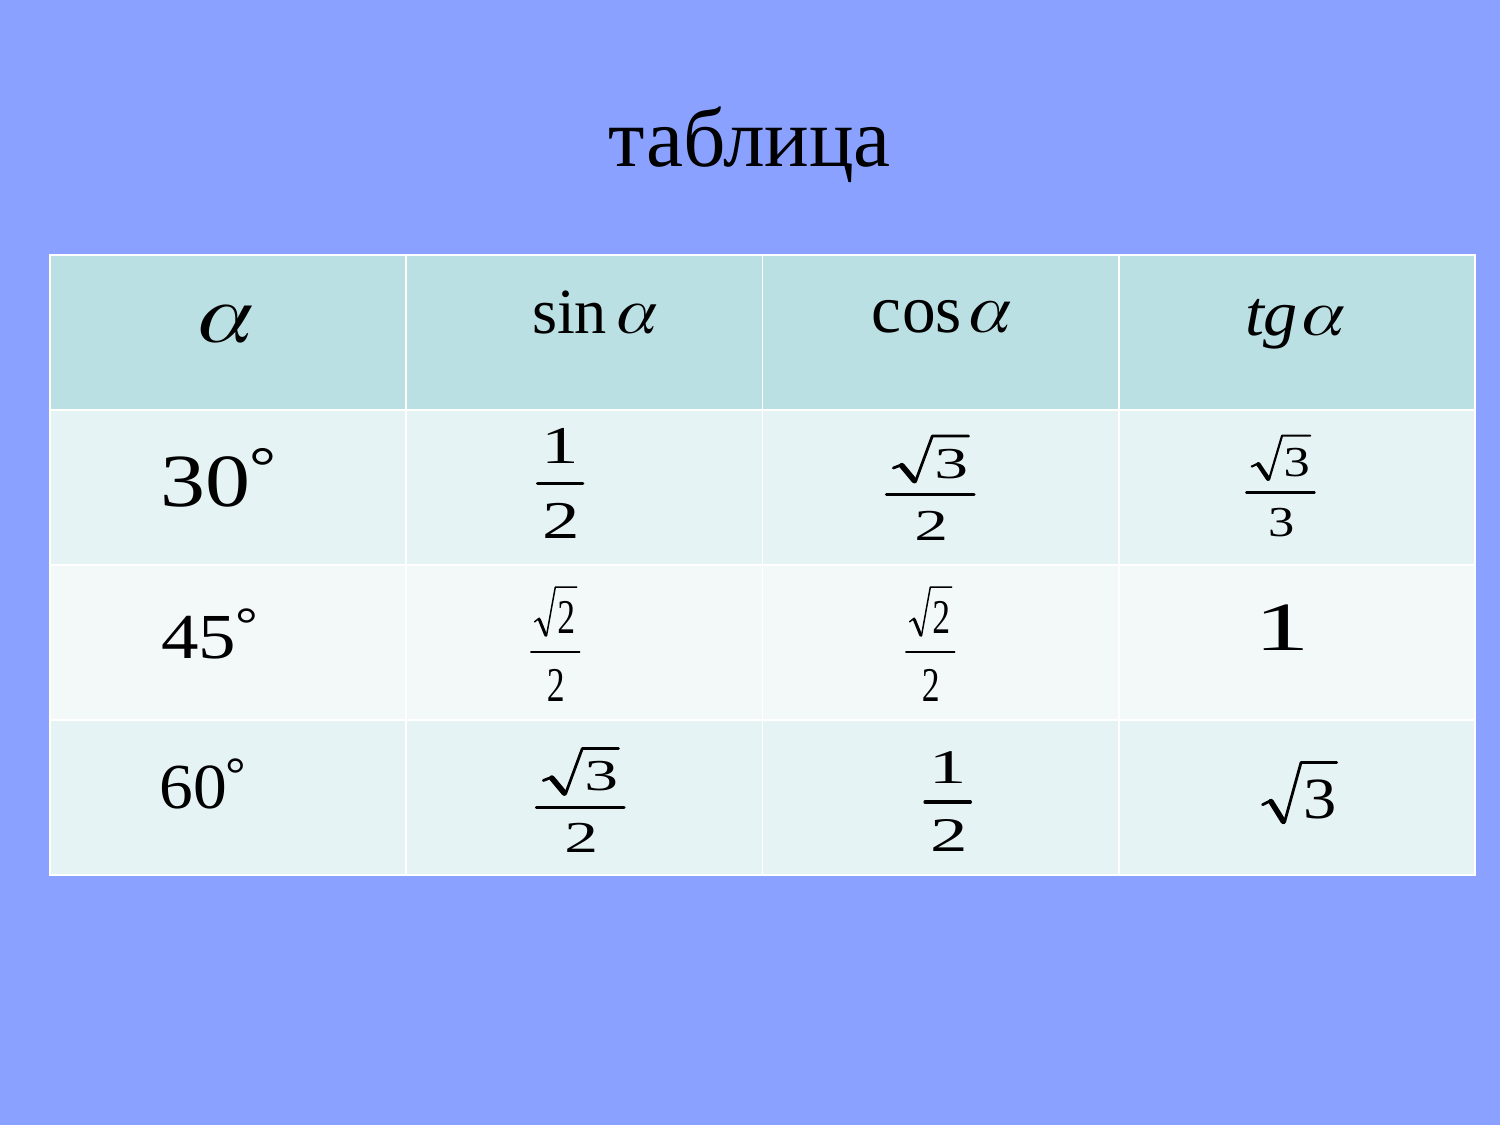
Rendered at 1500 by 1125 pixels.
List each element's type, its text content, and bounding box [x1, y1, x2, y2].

table_cell [1120, 566, 1474, 719]
table_header [763, 256, 1118, 409]
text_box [524, 574, 588, 713]
title таблица [75, 45, 1425, 233]
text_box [149, 599, 276, 676]
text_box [912, 737, 988, 863]
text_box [1249, 749, 1351, 838]
table_cell [1120, 411, 1474, 564]
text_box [1237, 287, 1363, 363]
table_cell [407, 721, 762, 874]
table_cell [407, 566, 762, 719]
table_header [1120, 256, 1474, 409]
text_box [899, 574, 963, 713]
table_cell [1120, 721, 1474, 874]
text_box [524, 737, 638, 863]
table_header [51, 256, 405, 409]
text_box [149, 437, 301, 526]
table_cell [51, 721, 405, 874]
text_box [524, 274, 676, 351]
table_cell [763, 566, 1118, 719]
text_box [187, 287, 276, 363]
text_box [149, 749, 263, 826]
table_header [407, 256, 762, 409]
table_cell [763, 411, 1118, 564]
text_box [1237, 424, 1326, 546]
table_cell [51, 411, 405, 564]
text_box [1249, 587, 1315, 663]
table_cell [763, 721, 1118, 874]
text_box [524, 412, 601, 551]
table_cell [51, 566, 405, 719]
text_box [874, 424, 988, 551]
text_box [862, 287, 1026, 351]
table_cell [407, 411, 762, 564]
